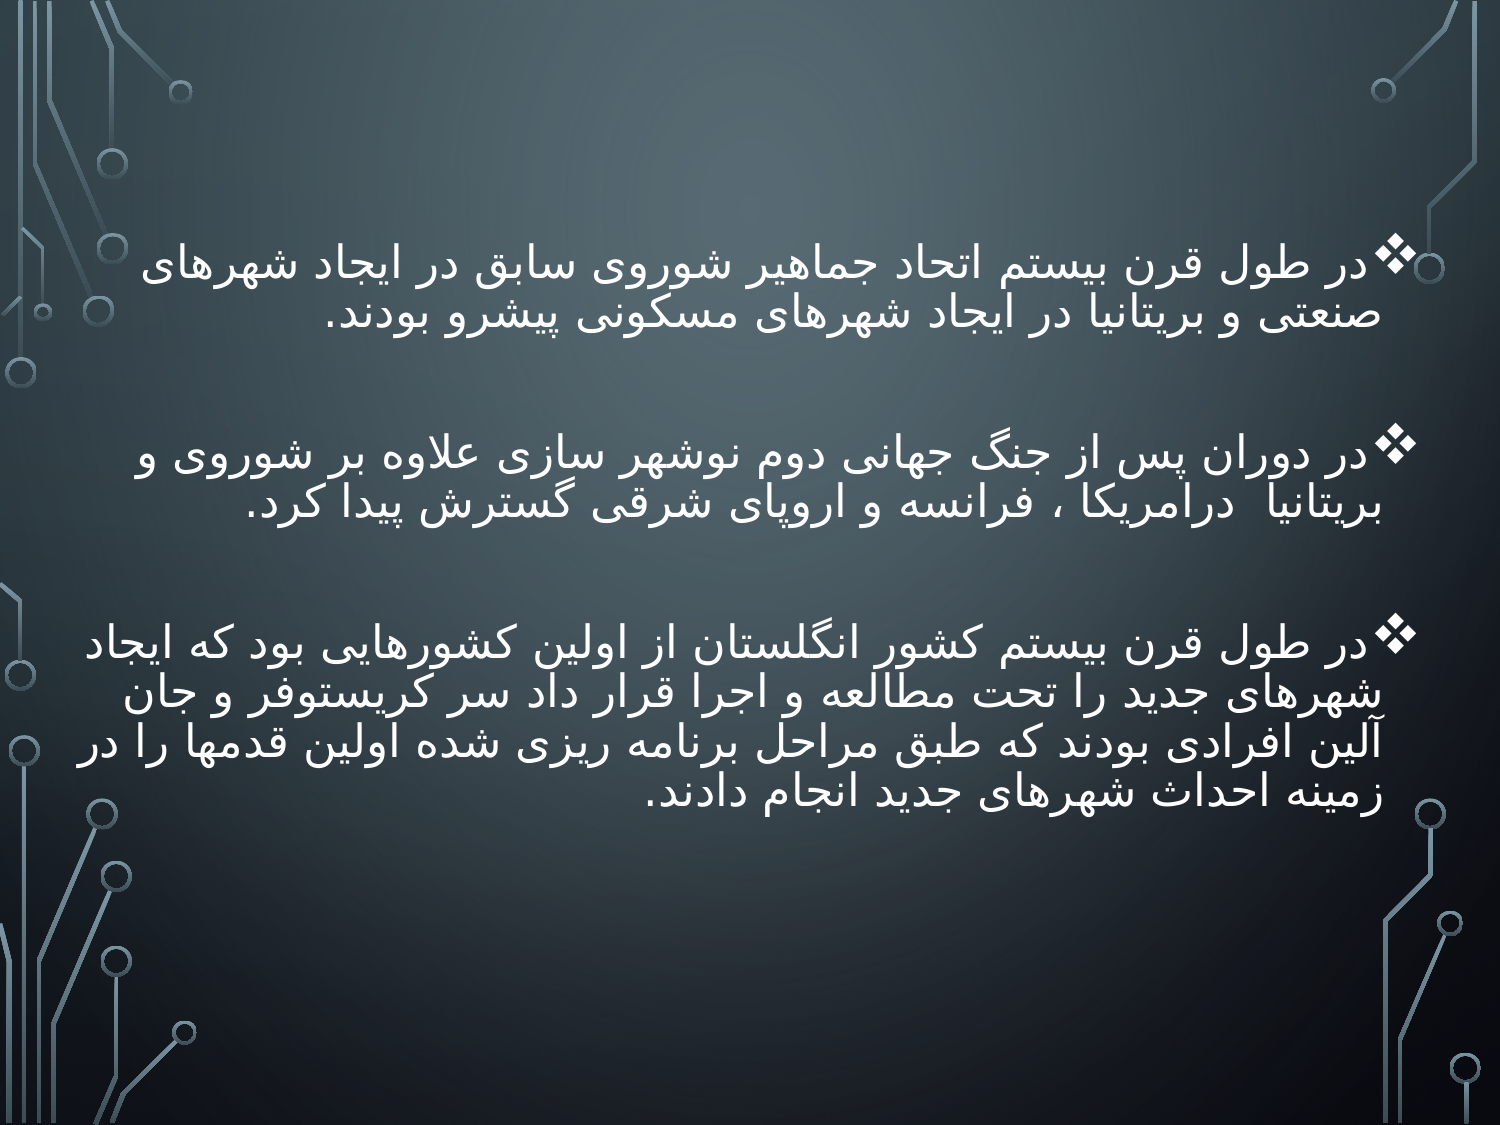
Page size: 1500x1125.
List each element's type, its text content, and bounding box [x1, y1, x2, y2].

list در طول قرن بیستم اتحاد جماهیر شوروی سابق در ایجاد شهرهای صنعتی و بریتانیا در ایجاد شهرهای مسکونی پیشرو بودند. در دوران پس از جنگ جهانی دوم نوشهر سازی علاوه بر شوروی و بریتانیا درامریکا ، فرانسه و اروپای شرقی گسترش پیدا کرد. در طول قرن بیستم کشور انگلستان از اولین کشورهایی بود که ایجاد شهرهای جدید را تحت مطالعه و اجرا قرار داد سر کریستوفر و جان آلین افرادی بودند که طبق مراحل برنامه ریزی شده اولین قدمها را در زمینه احداث شهرهای جدید انجام دادند. [62, 231, 1438, 815]
